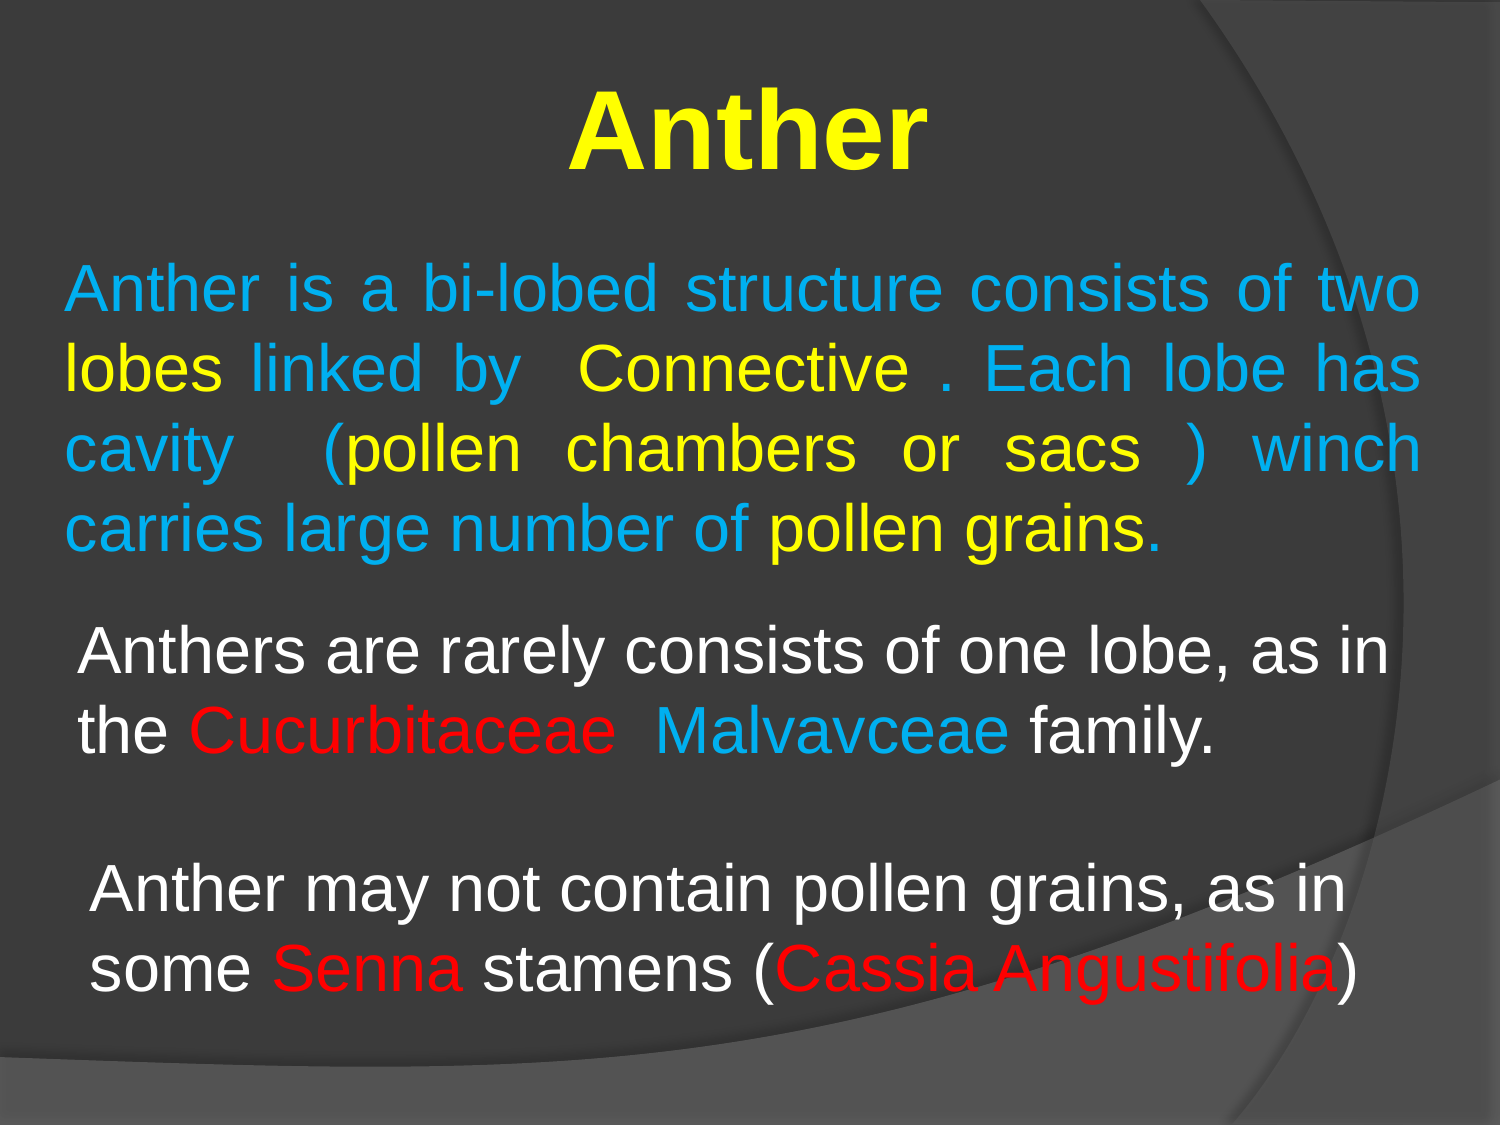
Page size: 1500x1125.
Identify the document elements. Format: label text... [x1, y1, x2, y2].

text_box Anther may not contain pollen grains, as in some Senna stamens (Cassia Angustifolia) [74, 837, 1425, 1013]
text_box Anthers are rarely consists of one lobe, as in the Cucurbitaceae Malvavceae family. [62, 599, 1438, 775]
text_box Anther [551, 49, 945, 200]
text_box Anther is a bi-lobed structure consists of two lobes linked by Connective . Each lobe has cavity (pollen chambers or sacs ) winch carries large number of pollen grains. [50, 237, 1438, 573]
